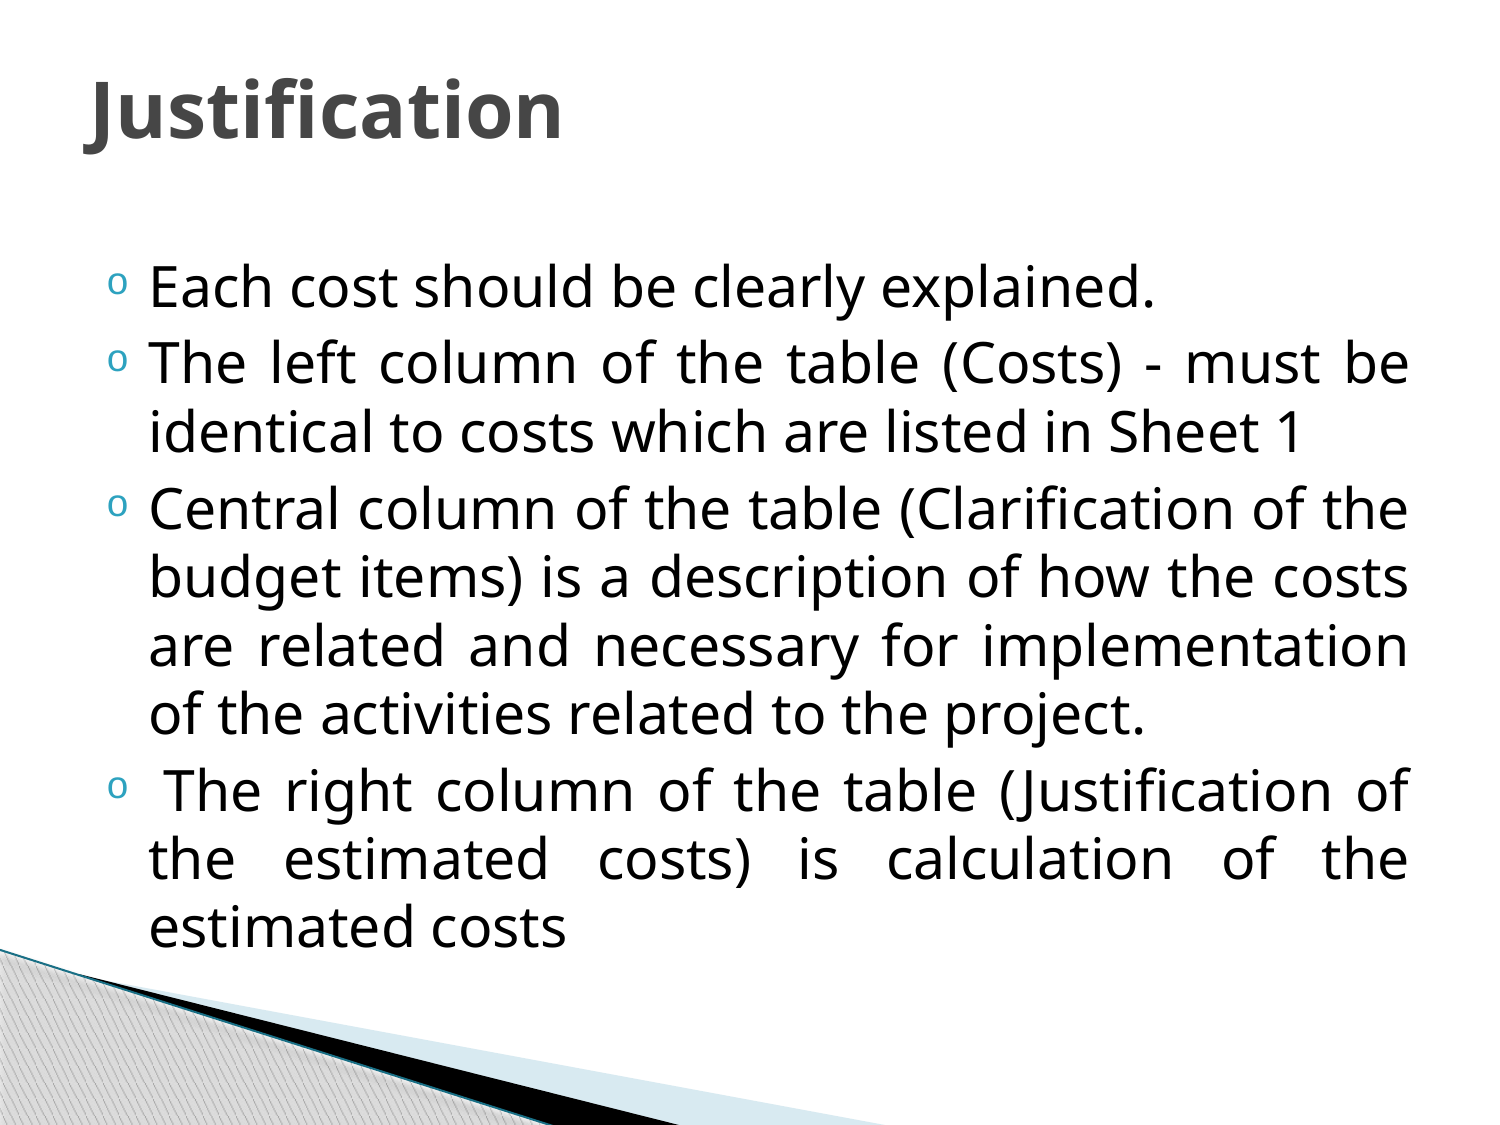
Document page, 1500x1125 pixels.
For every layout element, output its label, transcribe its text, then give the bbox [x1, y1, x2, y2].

list Each cost should be clearly explained. The left column of the table (Costs) - must be identical to costs which are listed in Sheet 1 Central column of the table (Clarification of the budget items) is a description of how the costs are related and necessary for implementation of the activities related to the project. The right column of the table (Justification of the estimated costs) is calculation of the estimated costs [75, 243, 1425, 986]
title Justification [75, 52, 1263, 163]
